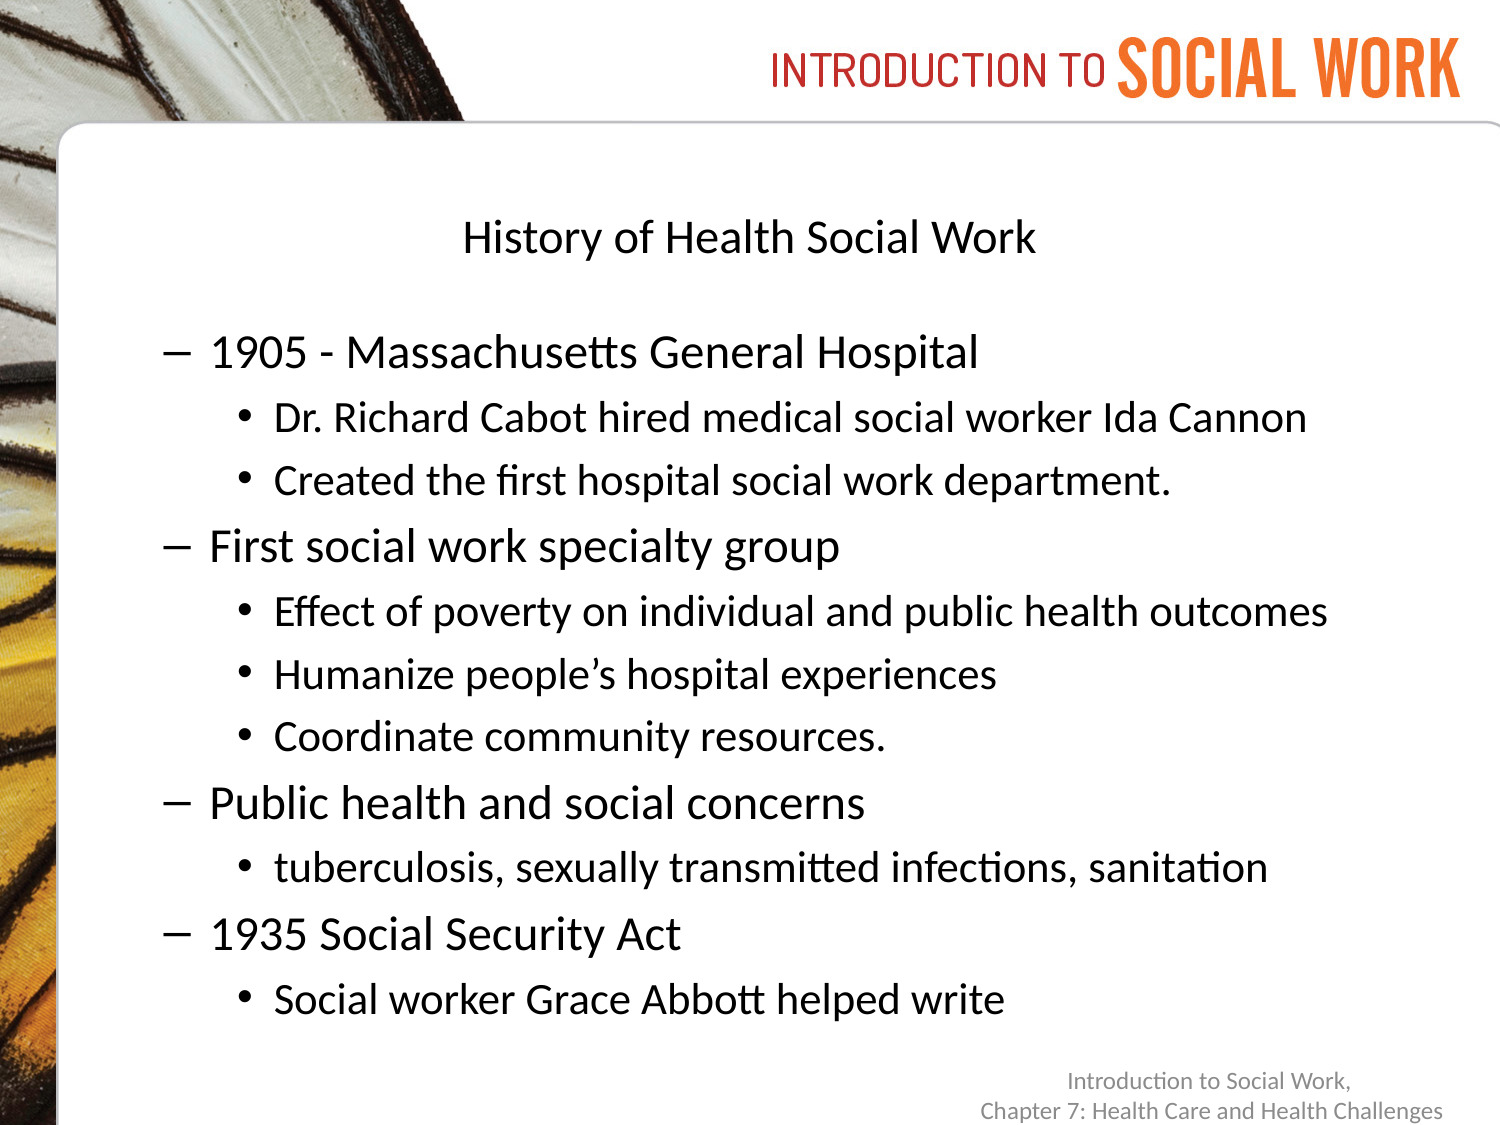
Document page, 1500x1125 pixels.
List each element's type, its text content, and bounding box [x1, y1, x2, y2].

picture [0, 0, 1500, 1125]
footer Introduction to Social Work, Chapter 7: Health Care and Health Challenges [950, 1065, 1475, 1125]
title History of Health Social Work [75, 137, 1425, 312]
list 1905 - Massachusetts General Hospital Dr. Richard Cabot hired medical social worker Ida Cannon Created the first hospital social work department. First social work specialty group Effect of poverty on individual and public health outcomes Humanize people’s hospital experiences Coordinate community resources. Public health and social concerns tuberculosis, sexually transmitted infections, sanitation 1935 Social Security Act Social worker Grace Abbott helped write [75, 312, 1463, 1038]
